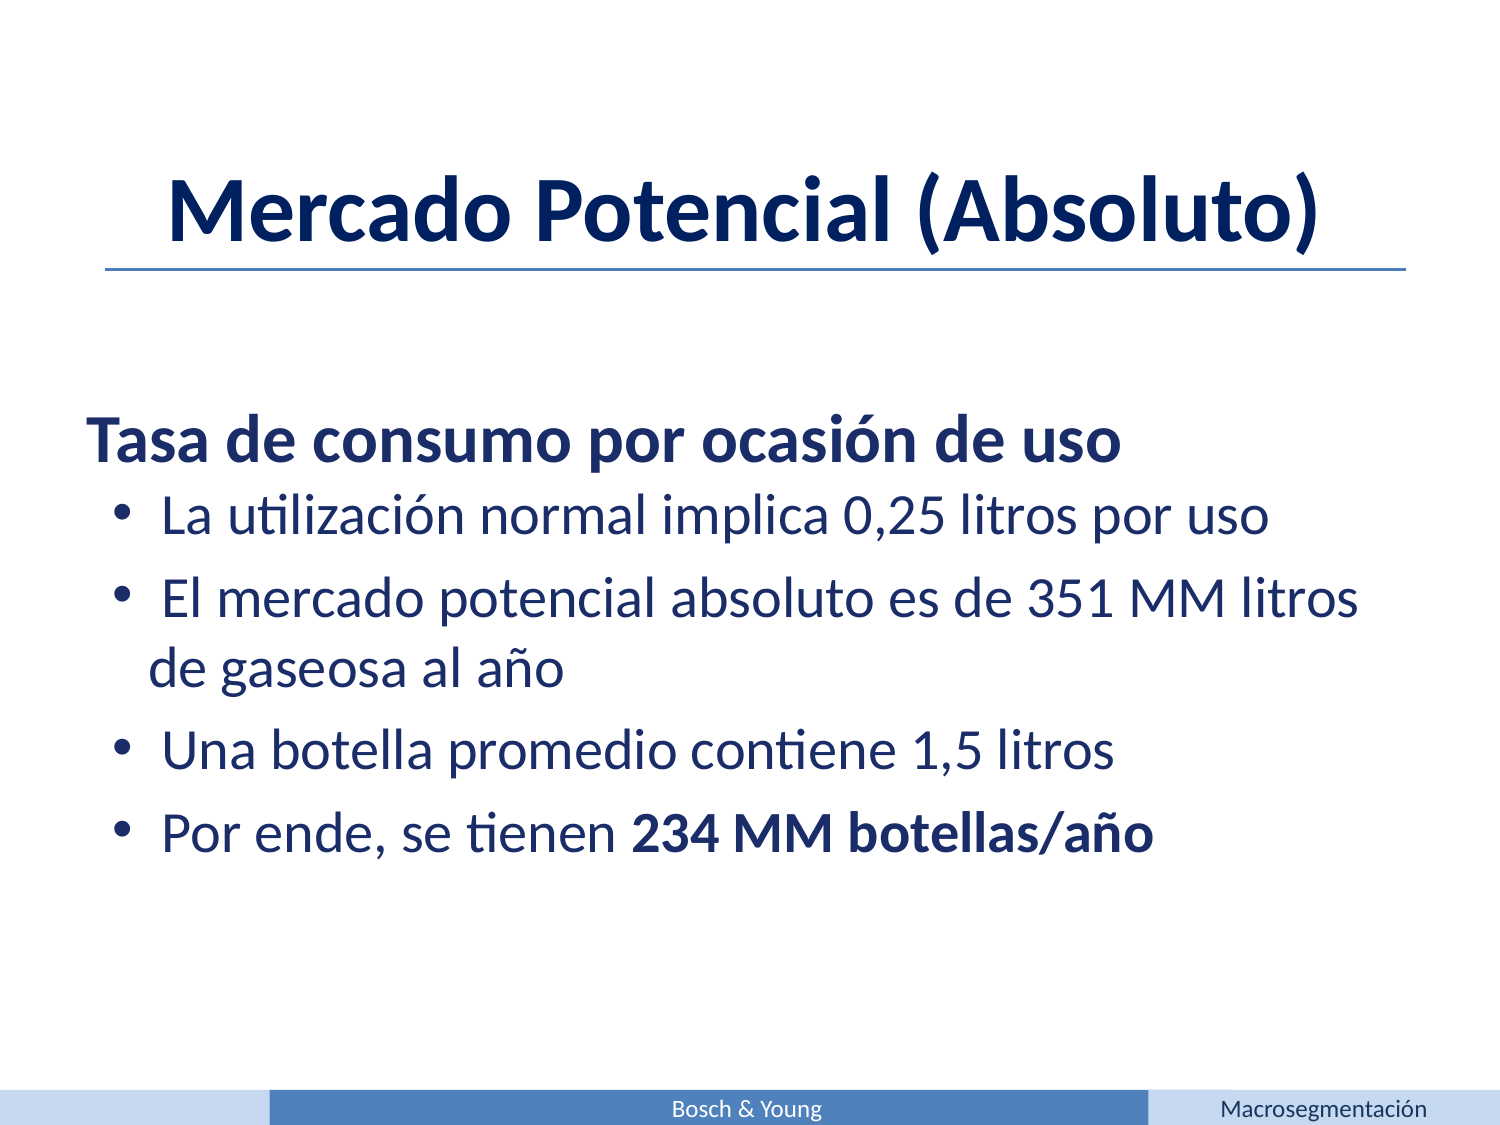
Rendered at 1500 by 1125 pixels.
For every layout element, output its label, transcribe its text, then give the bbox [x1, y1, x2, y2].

text_box Macrosegmentación [1146, 1088, 1500, 1125]
text_box Mercado Potencial (Absoluto) [58, 140, 1430, 268]
text_box Tasa de consumo por ocasión de uso La utilización normal implica 0,25 litros por uso El mercado potencial absoluto es de 351 MM litros de gaseosa al año Una botella promedio contiene 1,5 litros Por ende, se tienen 234 MM botellas/año [58, 386, 1442, 872]
text_box [0, 1088, 272, 1125]
text_box Bosch & Young [272, 1088, 1146, 1125]
